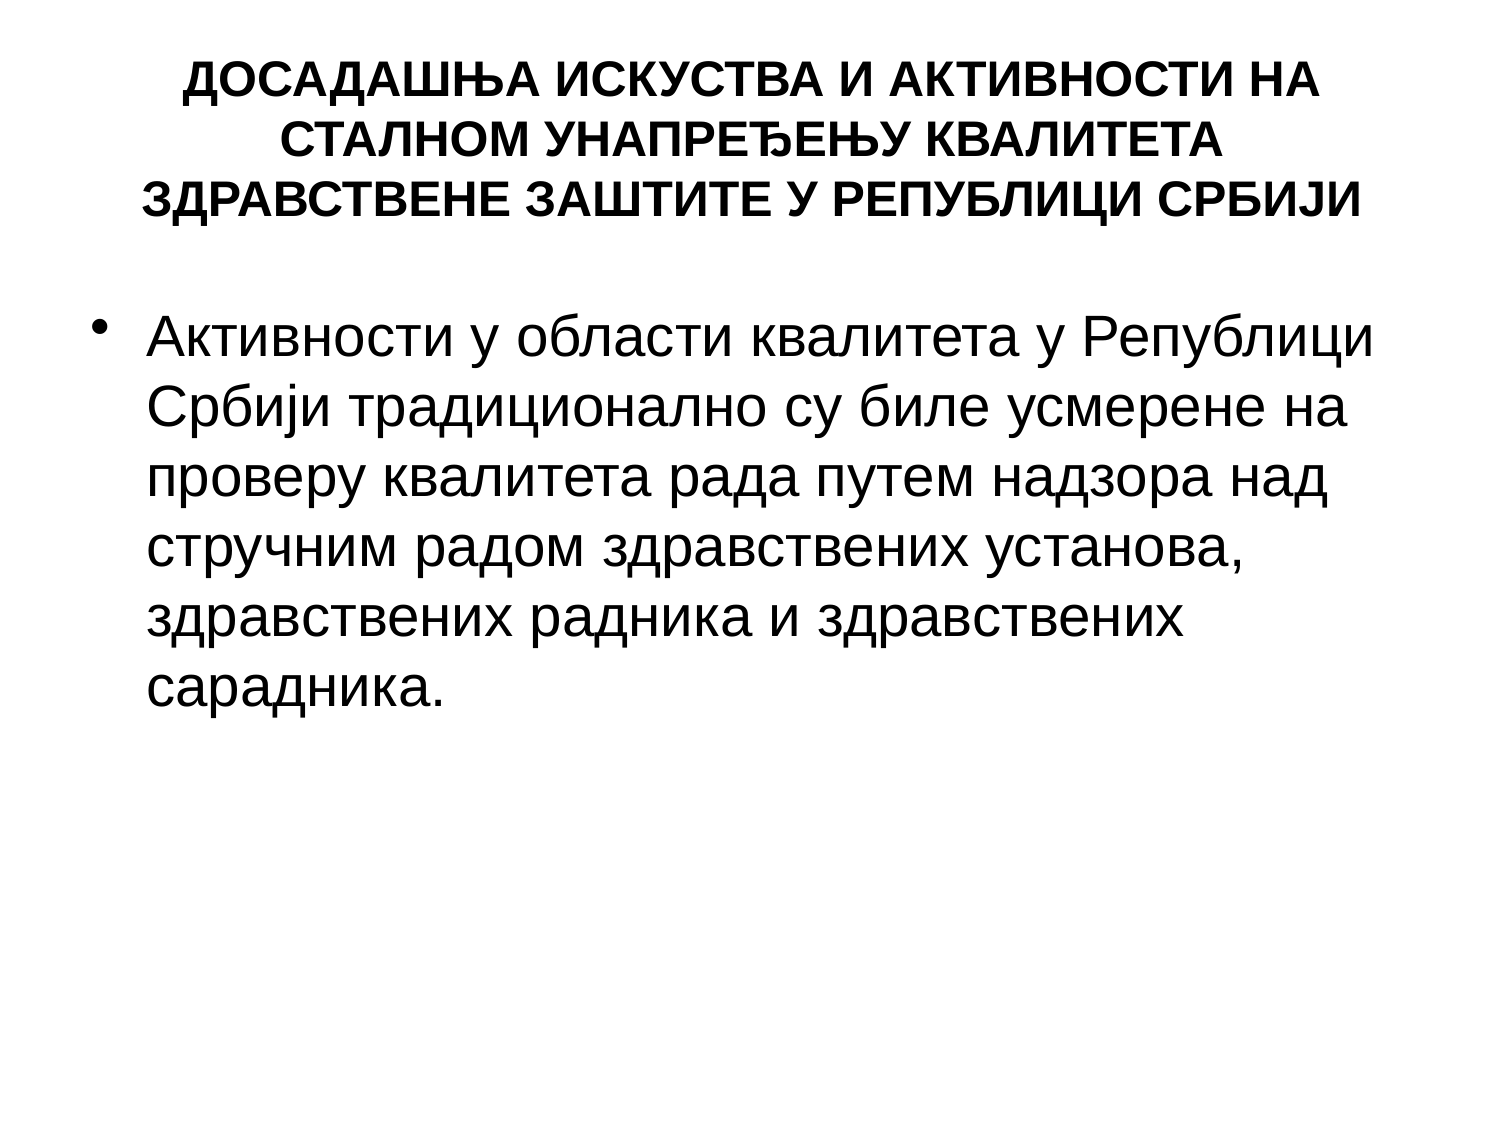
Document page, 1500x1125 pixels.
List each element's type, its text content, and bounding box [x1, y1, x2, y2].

list Активности у области квалитета у Републици Србији традиционално су биле усмерене на проверу квалитета рада путем надзора над стручним радом здравствених установа, здравствених радника и здравствених сарадника. [75, 290, 1425, 929]
title ДОСАДАШЊА ИСКУСТВА И АКТИВНОСТИ НА СТАЛНОМ УНАПРЕЂЕЊУ КВАЛИТЕТА ЗДРАВСТВЕНЕ ЗАШТИТЕ У РЕПУБЛИЦИ СРБИЈИ [76, 42, 1427, 231]
